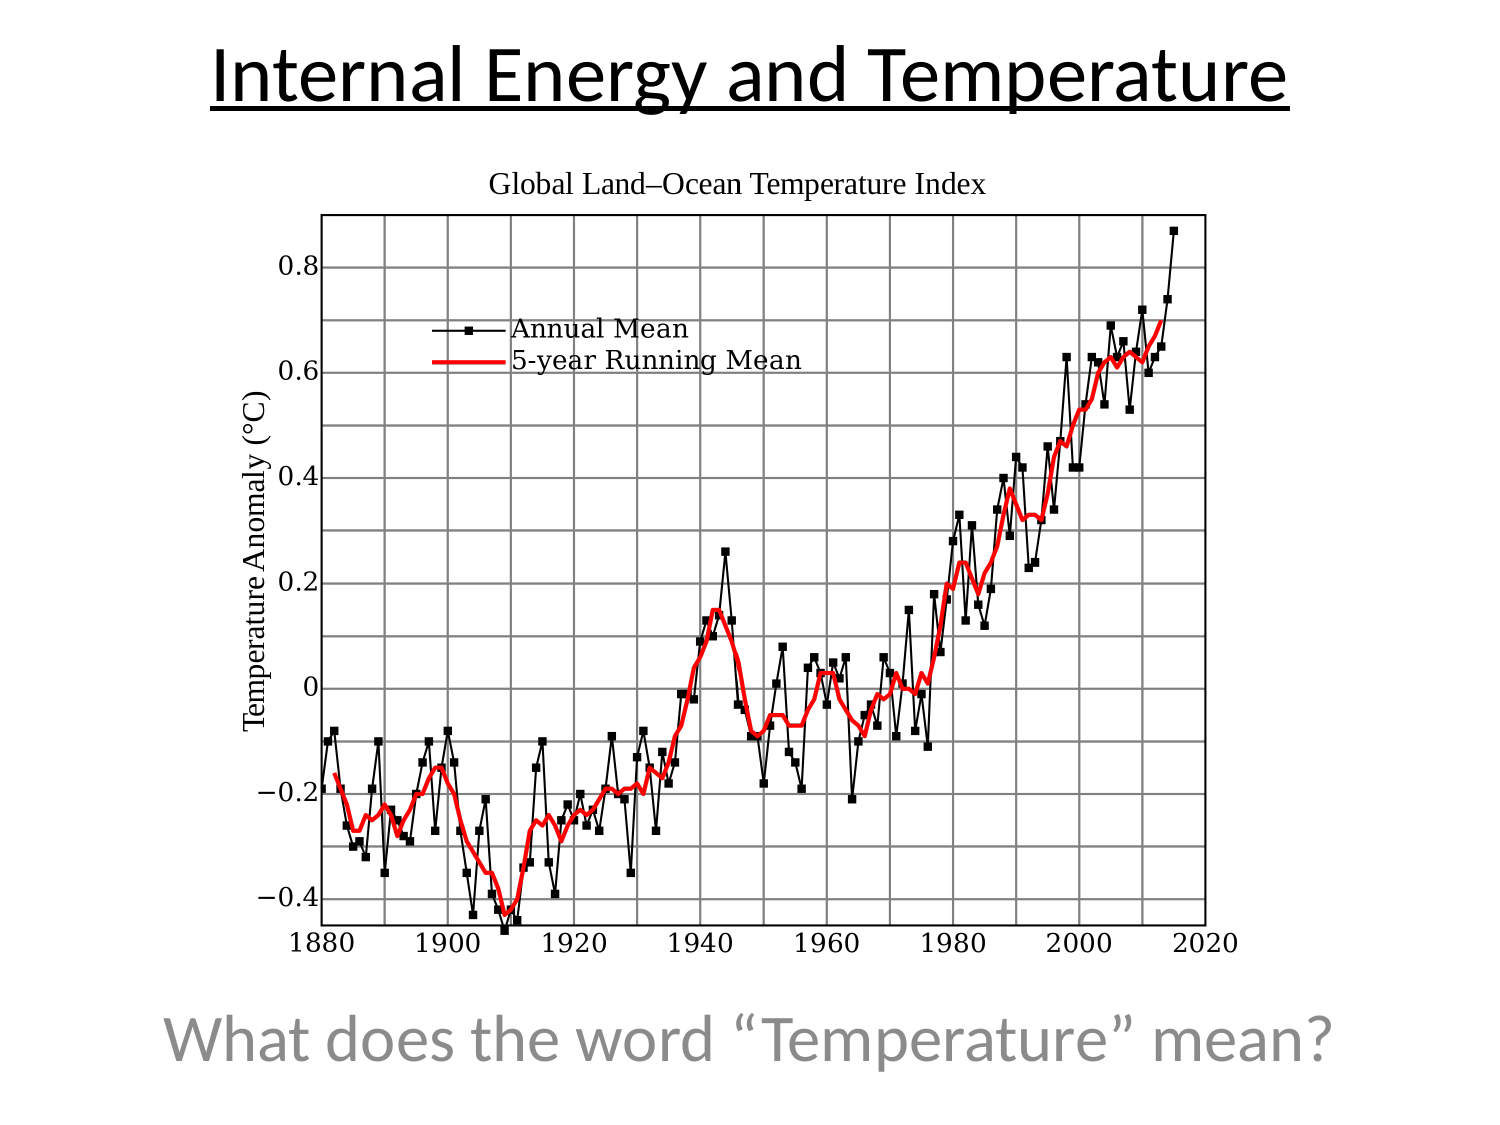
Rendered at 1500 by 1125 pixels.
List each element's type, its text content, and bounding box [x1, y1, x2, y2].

picture [237, 162, 1238, 957]
subtitle What does the word “Temperature” mean? [137, 987, 1363, 1100]
title Internal Energy and Temperature [112, 12, 1388, 125]
